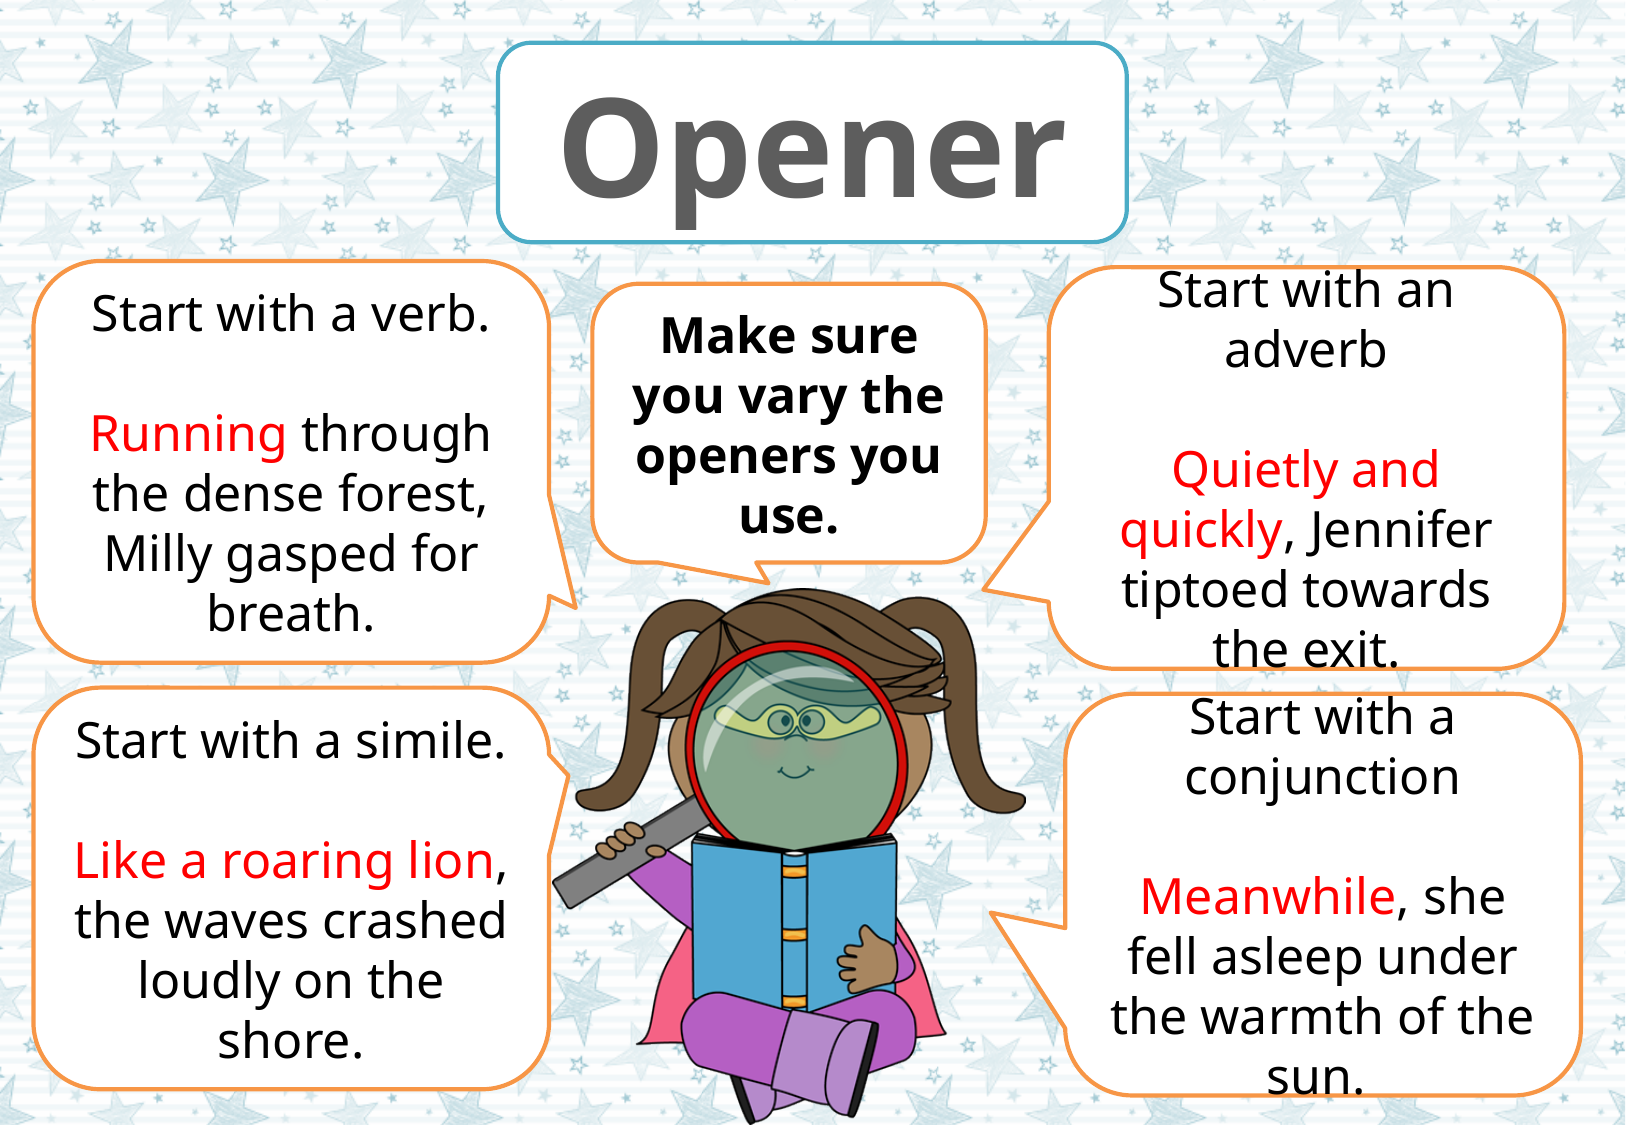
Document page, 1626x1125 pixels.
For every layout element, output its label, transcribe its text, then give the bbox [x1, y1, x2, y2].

text_box Make sure you vary the openers you use. [590, 281, 988, 586]
text_box Start with a simile. Like a roaring lion, the waves crashed loudly on the shore. [31, 685, 547, 1092]
picture [0, 0, 1626, 1125]
text_box Openers [495, 40, 1129, 245]
text_box Start with a verb. Running through the dense forest, Milly gasped for breath. [31, 258, 573, 665]
text_box Start with an adverb Quietly and quickly, Jennifer tiptoed towards the exit. [982, 265, 1567, 671]
text_box Start with a conjunction Meanwhile, she fell asleep under the warmth of the sun. [1030, 691, 1584, 1098]
